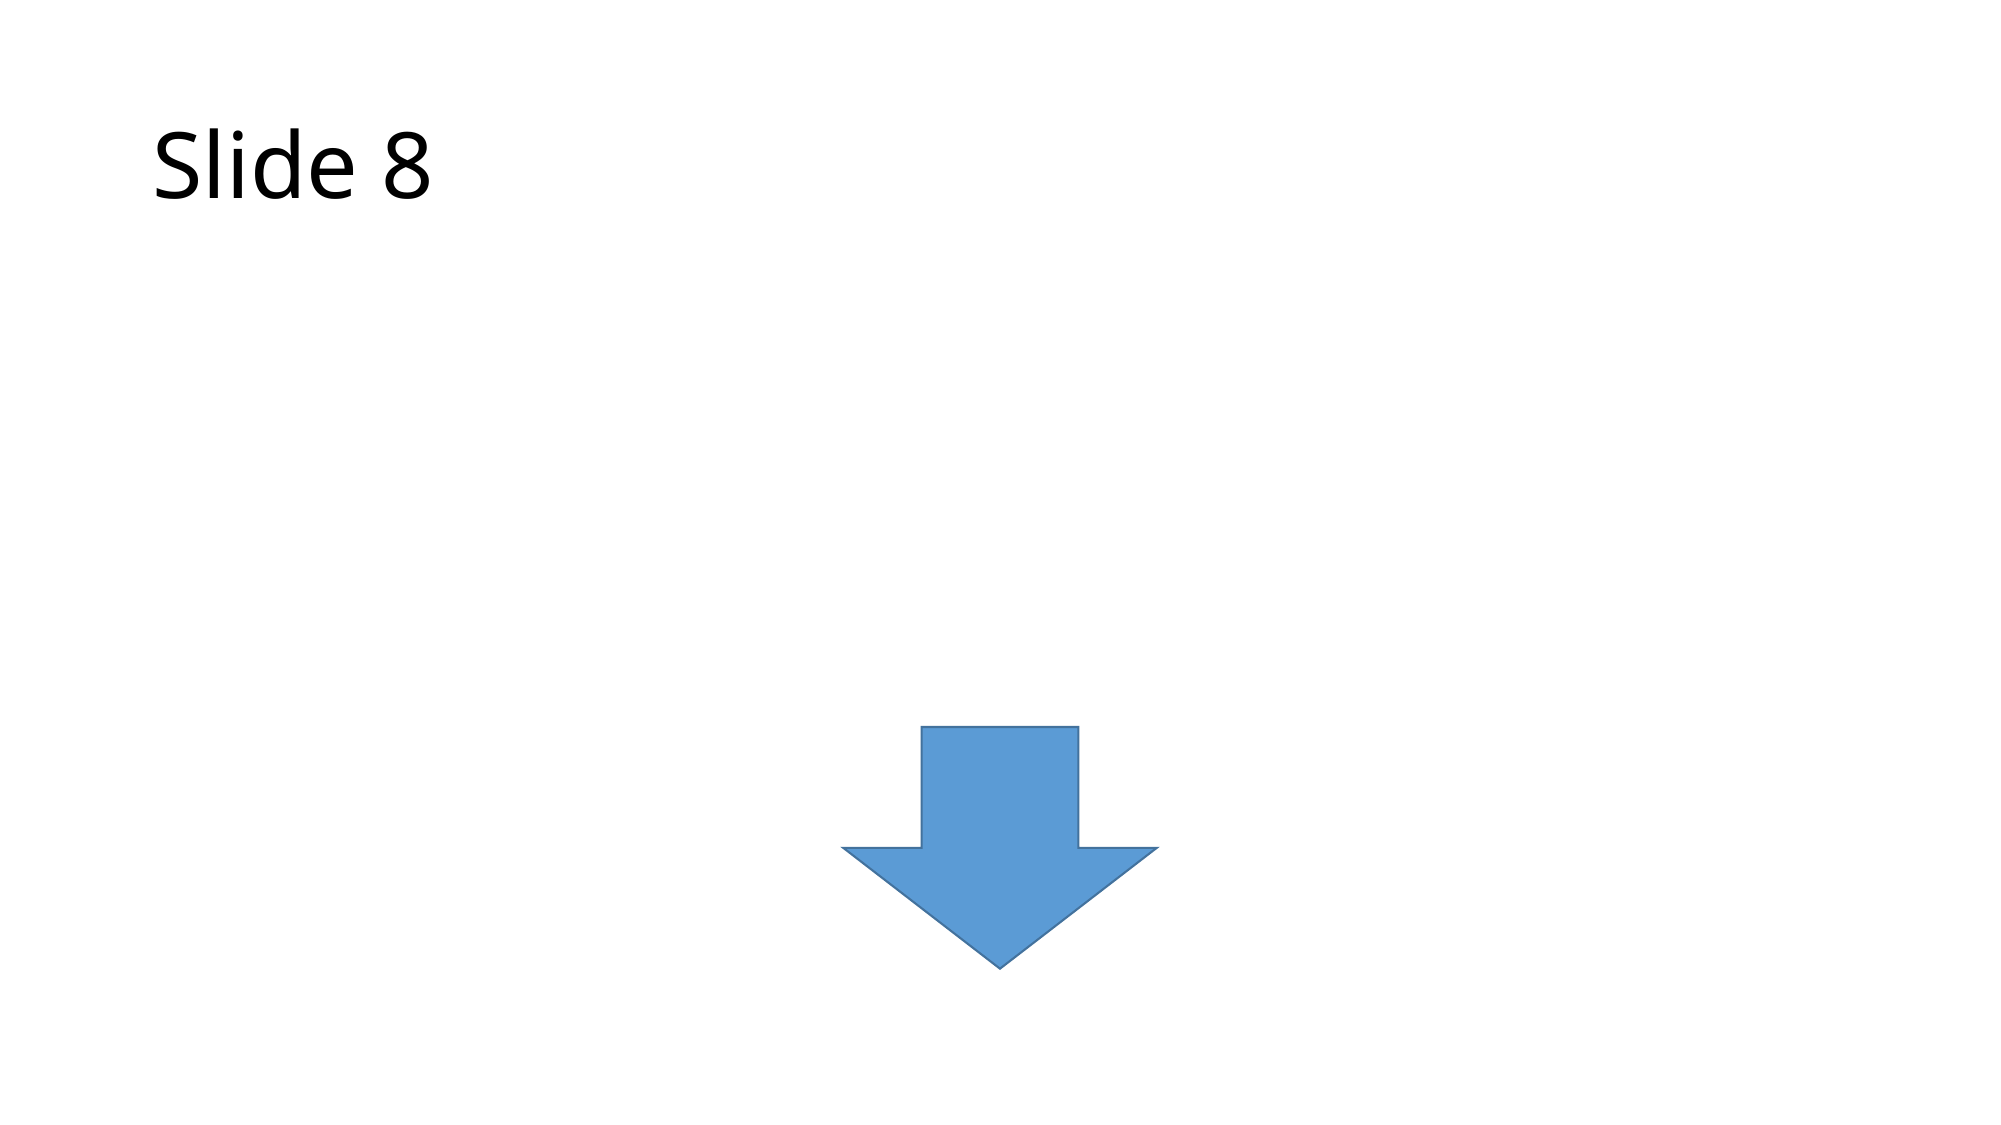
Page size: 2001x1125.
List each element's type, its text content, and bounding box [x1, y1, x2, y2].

text_box [840, 725, 1160, 970]
title Slide 8 [137, 59, 1863, 278]
